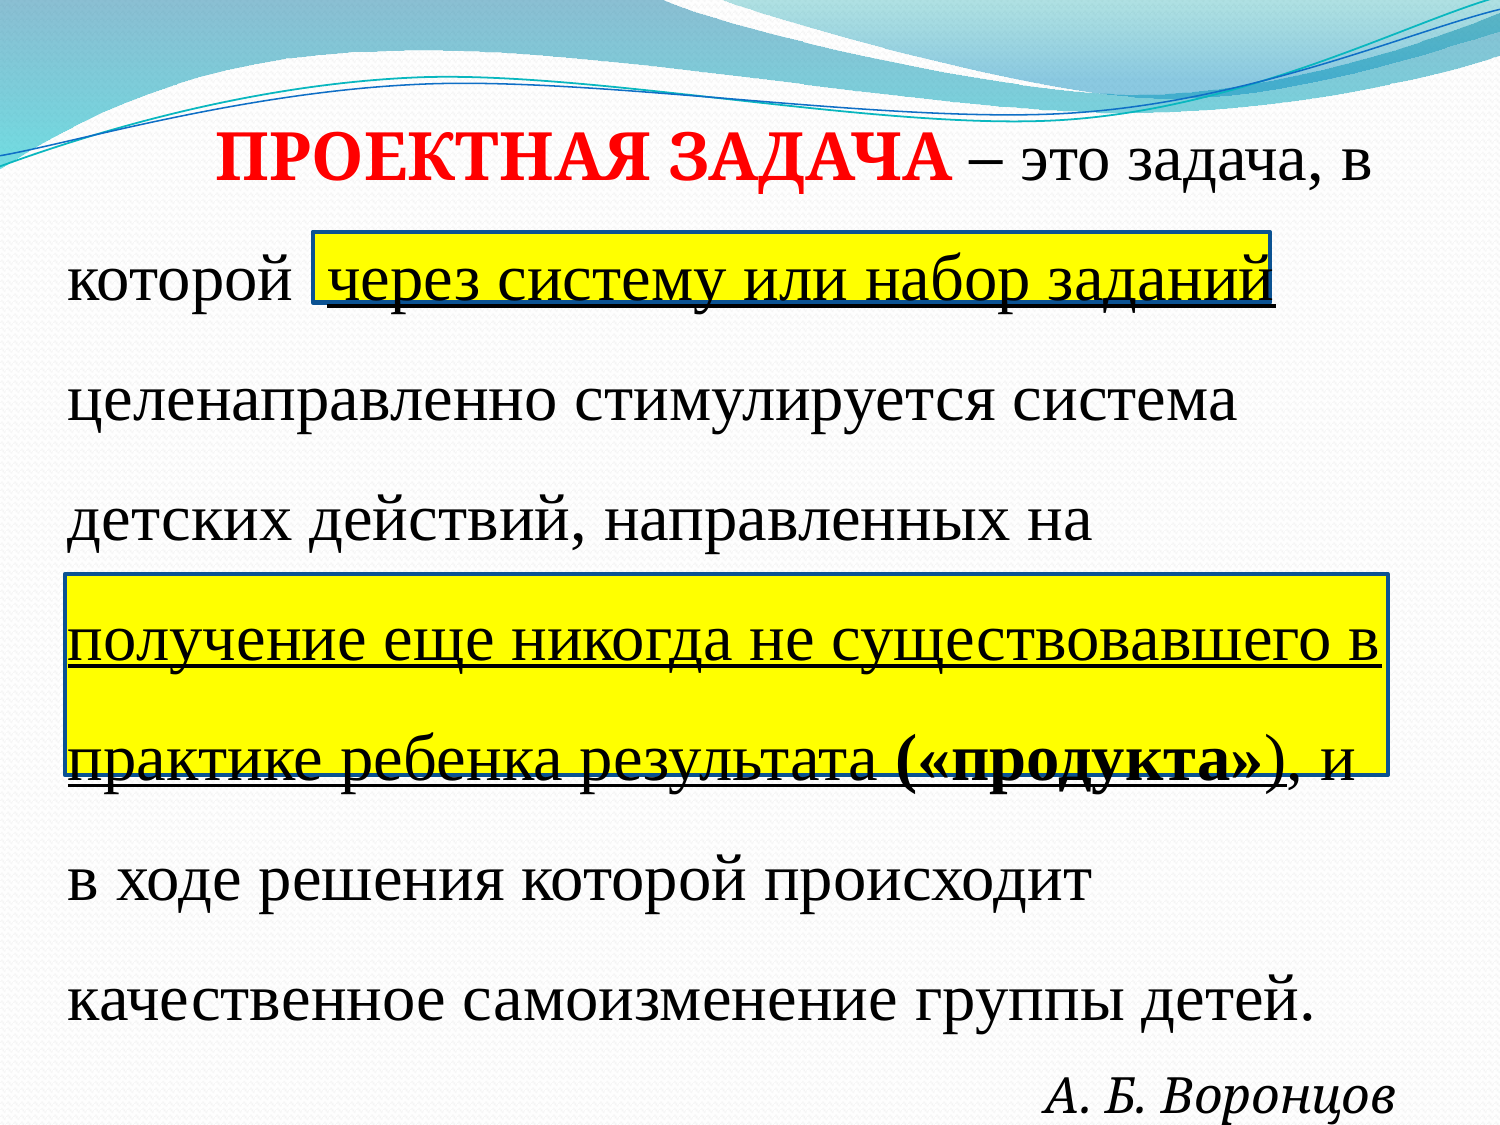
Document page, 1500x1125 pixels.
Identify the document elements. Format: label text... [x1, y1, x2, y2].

text_box ПРОЕКТНАЯ ЗАДАЧА – это задача, в которой через систему или набор заданий целенаправленно стимулируется система детских действий, направленных на получение еще никогда не существовавшего в практике ребенка результата («продукта»), и в ходе решения которой происходит качественное самоизменение группы детей. А. Б. Воронцов [53, 66, 1412, 1125]
